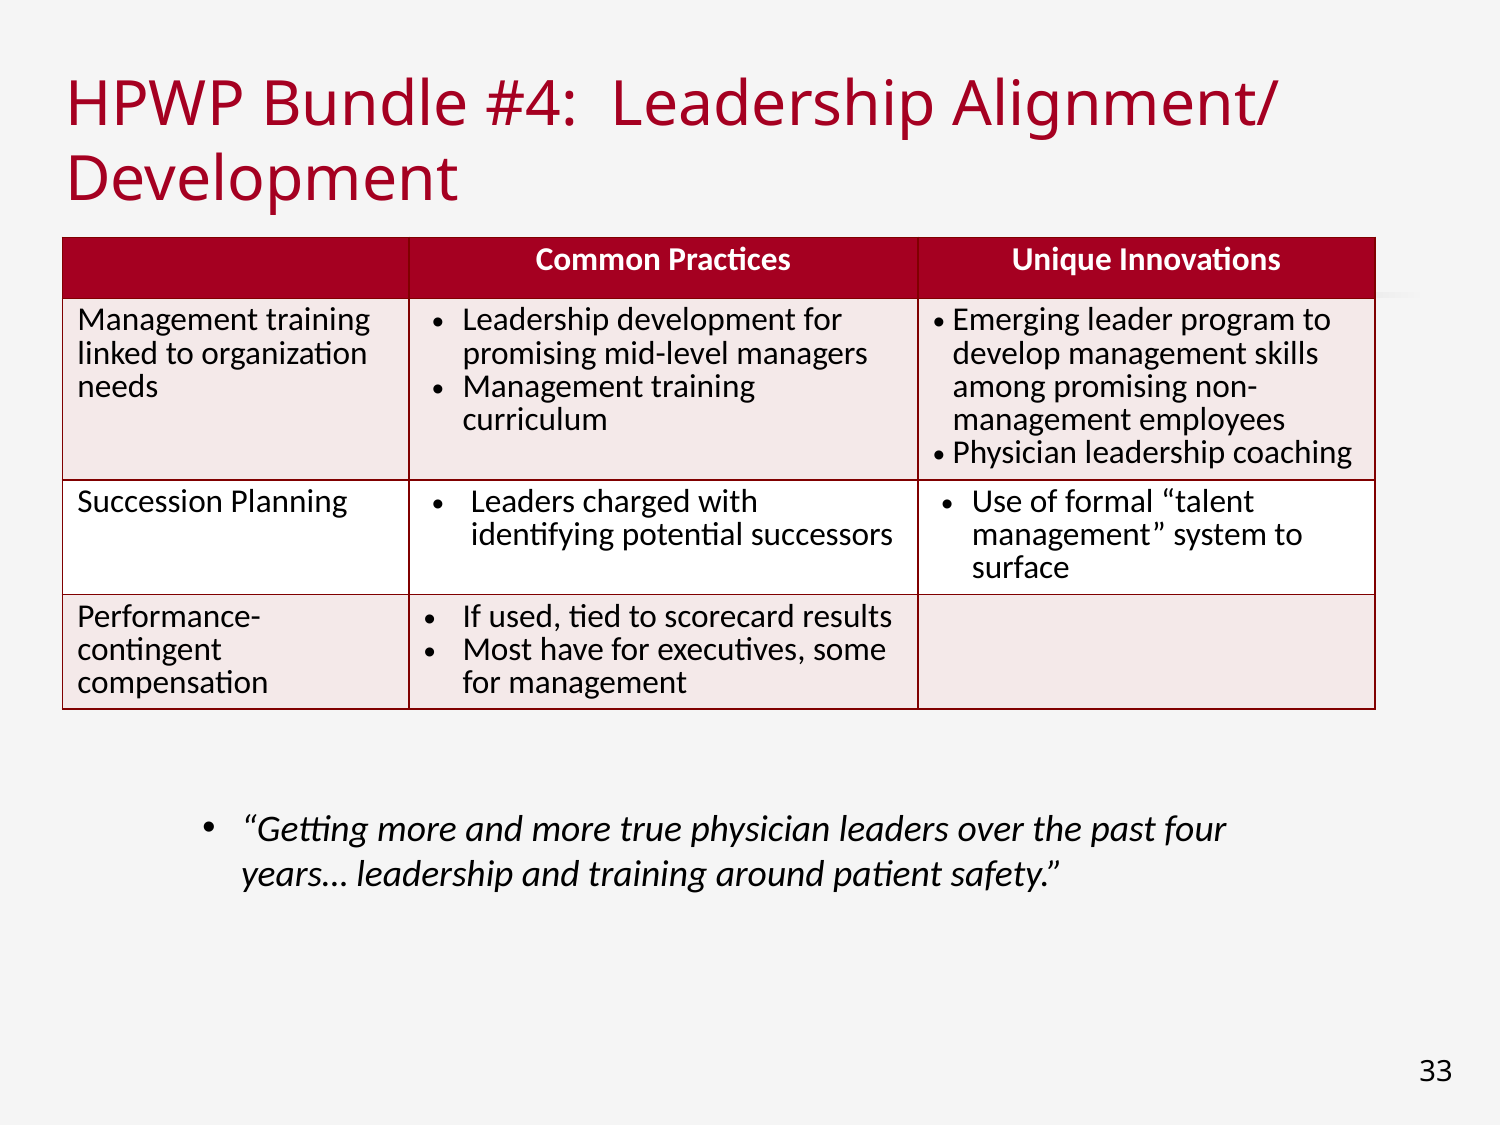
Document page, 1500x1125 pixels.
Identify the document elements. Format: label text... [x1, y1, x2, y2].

table_header Common Practices [410, 238, 917, 298]
table_cell Succession Planning [63, 481, 408, 594]
title HPWP Bundle #4: Leadership Alignment/ Development [49, 62, 1426, 213]
table_cell Management training linked to organization needs [63, 299, 408, 479]
table_cell Use of formal “talent management” system to surface [919, 481, 1374, 594]
table_cell Leadership development for promising mid-level managers Management training curriculum [410, 299, 917, 479]
text_box “Getting more and more true physician leaders over the past four years… leadership and training around patient safety.” [187, 796, 1300, 902]
slide_number 33 [1154, 1023, 1468, 1100]
table_cell If used, tied to scorecard results Most have for executives, some for management [410, 595, 917, 708]
table_cell Emerging leader program to develop management skills among promising non-management employees Physician leadership coaching [919, 299, 1374, 479]
table_header Unique Innovations [919, 238, 1374, 298]
table_cell [919, 595, 1374, 708]
table_header [63, 238, 408, 298]
table_cell Performance-contingent compensation [63, 595, 408, 708]
table_cell Leaders charged with identifying potential successors [410, 481, 917, 594]
